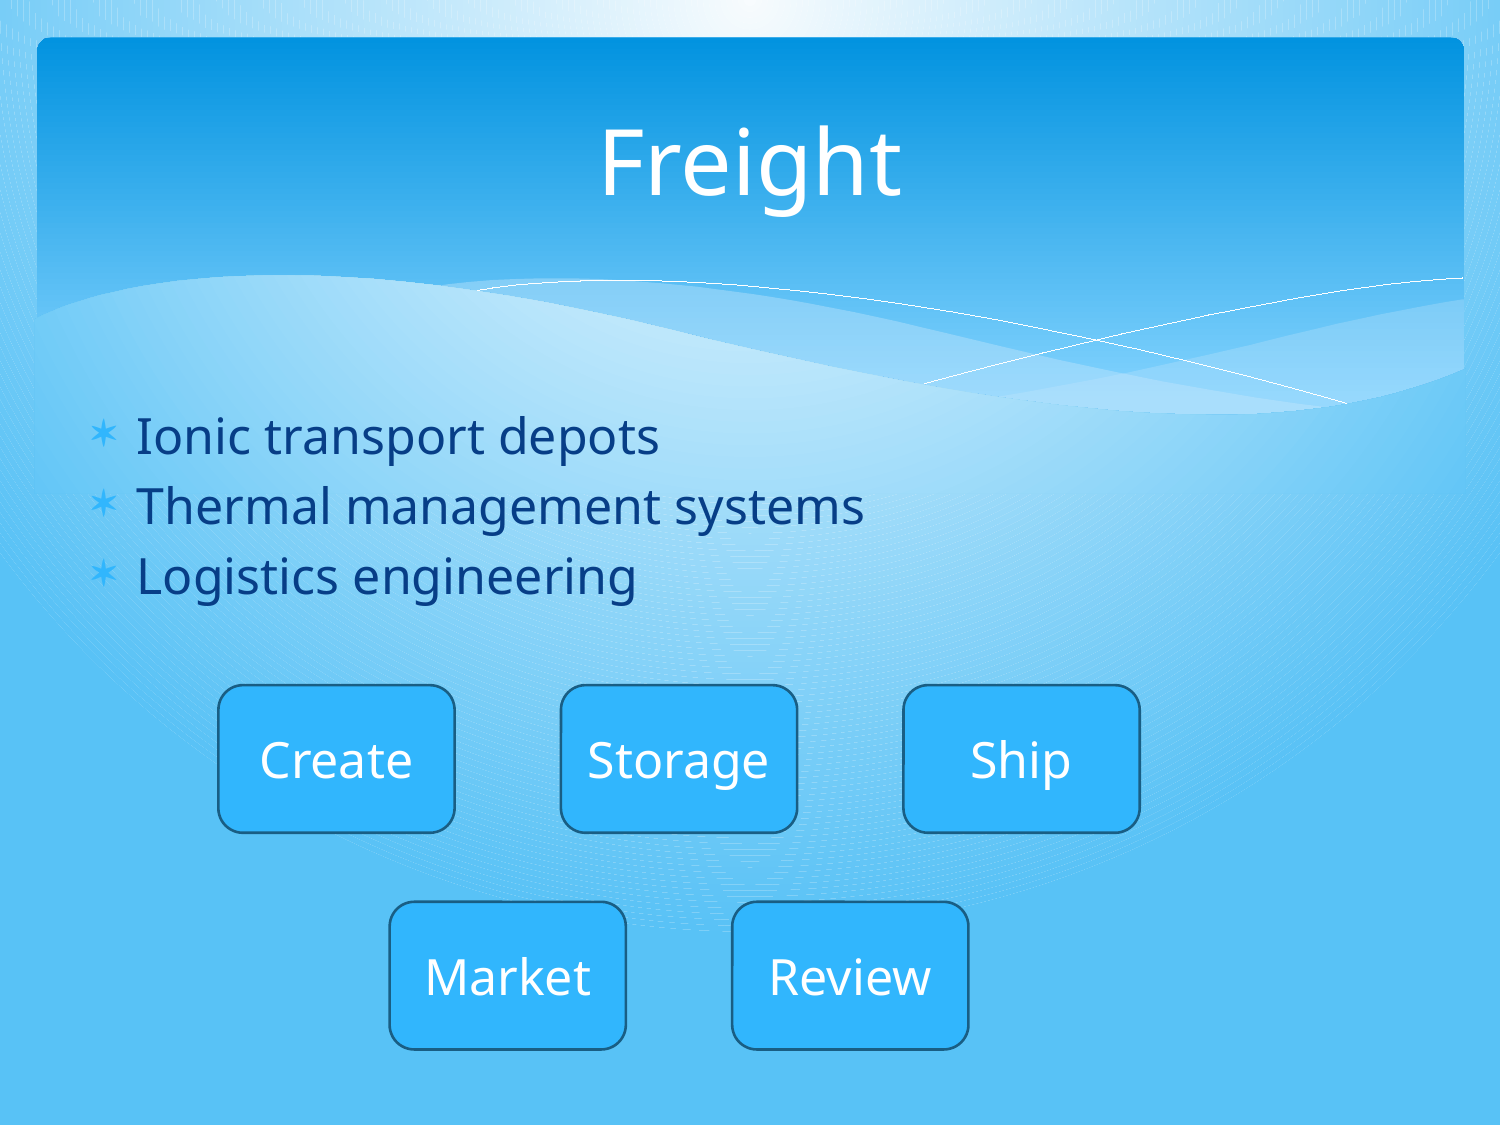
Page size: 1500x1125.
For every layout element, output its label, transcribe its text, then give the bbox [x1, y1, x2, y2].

text_box Storage [559, 683, 799, 835]
title Freight [75, 55, 1425, 261]
text_box Create [217, 683, 456, 835]
text_box Review [730, 900, 970, 1051]
list Ionic transport depots Thermal management systems Logistics engineering [76, 397, 999, 663]
text_box Market [388, 900, 628, 1051]
text_box Ship [902, 683, 1142, 835]
